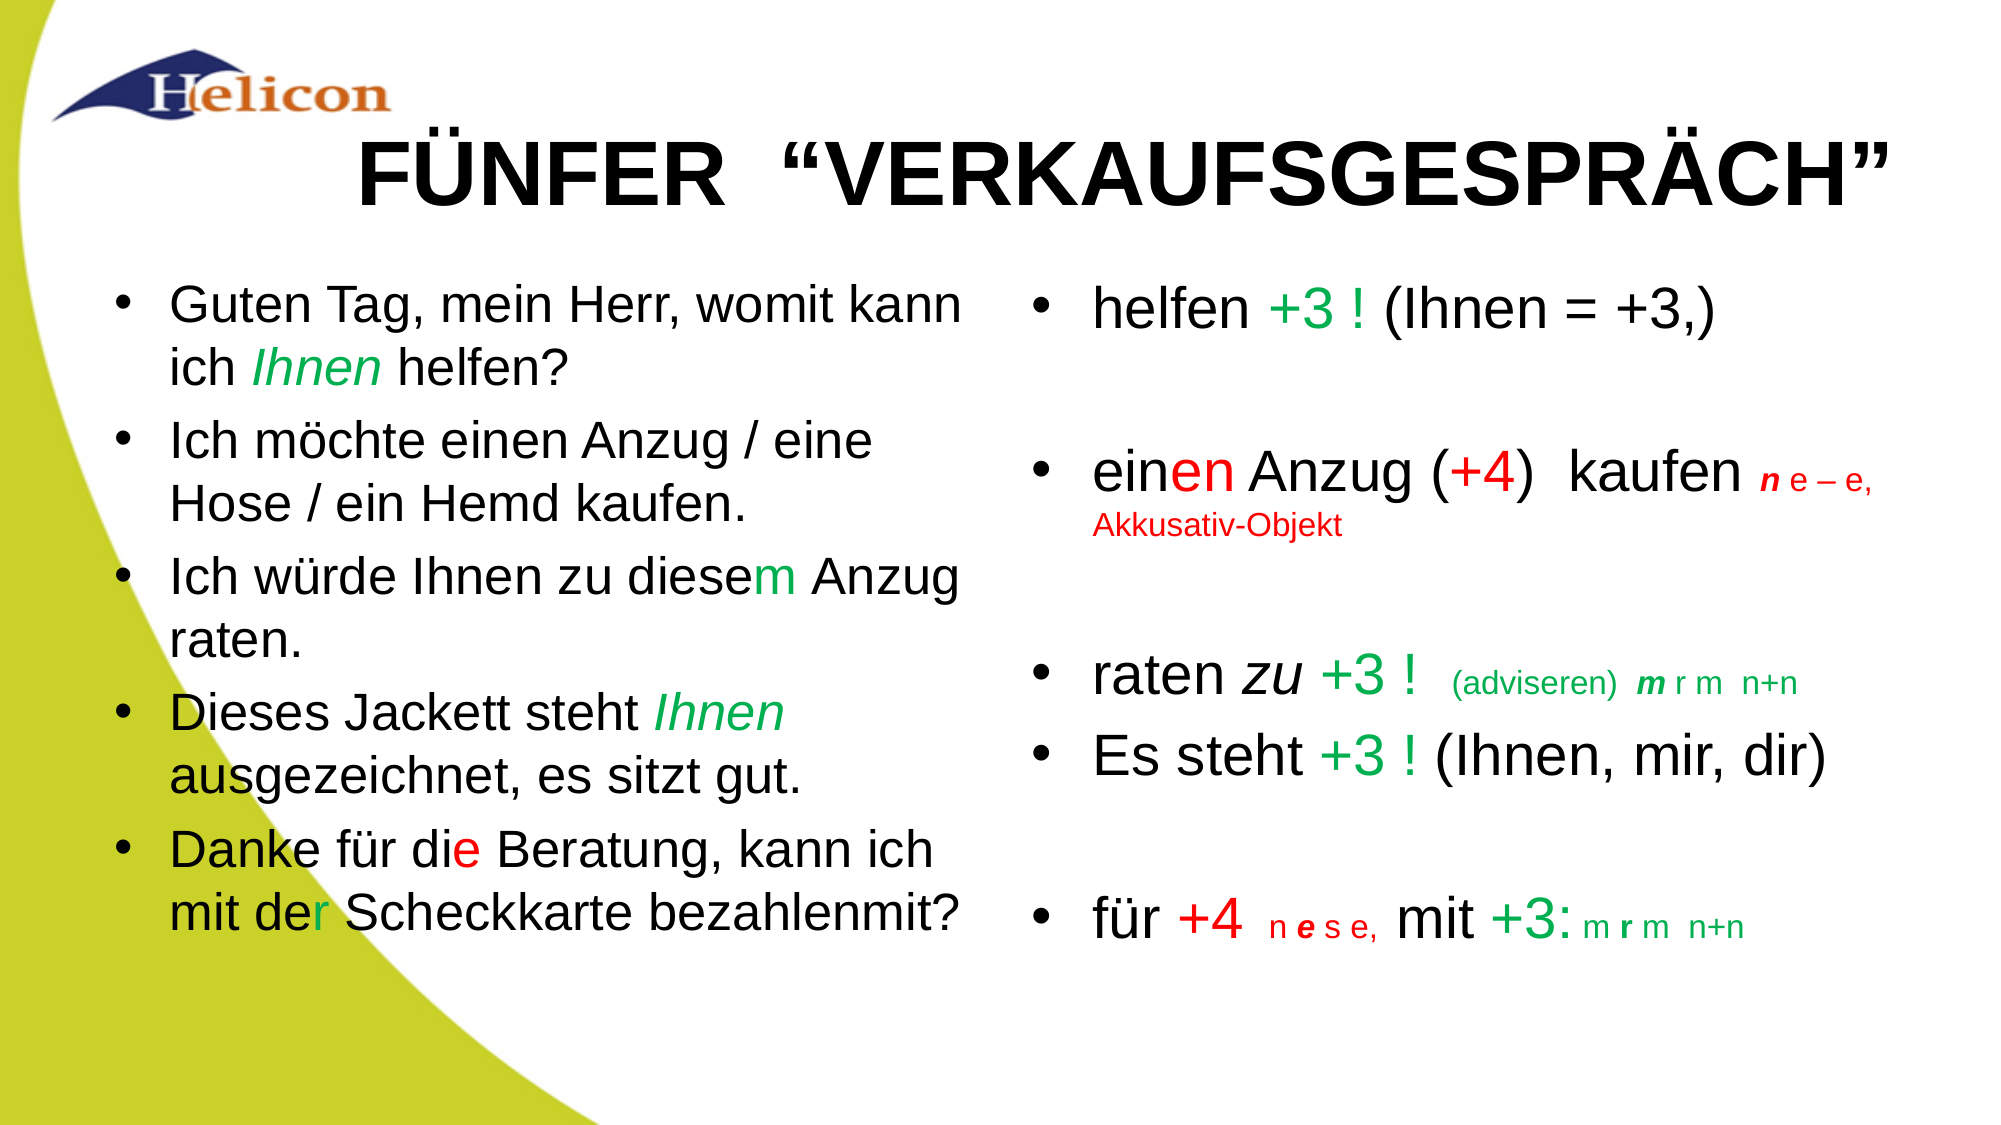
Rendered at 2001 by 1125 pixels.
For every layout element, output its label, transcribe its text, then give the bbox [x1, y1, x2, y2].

title FÜNFER “VERKAUFSGESPRÄCH” [225, 75, 2000, 263]
list helfen +3 ! (Ihnen = +3,) einen Anzug (+4) kaufen n e – e, Akkusativ-Objekt raten zu +3 ! (adviseren) m r m n+n Es steht +3 ! (Ihnen, mir, dir) für +4 n e s e, mit +3: m r m n+n [1016, 262, 1900, 1005]
picture [0, 0, 2000, 1125]
list Guten Tag, mein Herr, womit kann ich Ihnen helfen? Ich möchte einen Anzug / eine Hose / ein Hemd kaufen. Ich würde Ihnen zu diesem Anzug raten. Dieses Jackett steht Ihnen ausgezeichnet, es sitzt gut. Danke für die Beratung, kann ich mit der Scheckkarte bezahlenmit? [99, 262, 984, 1005]
